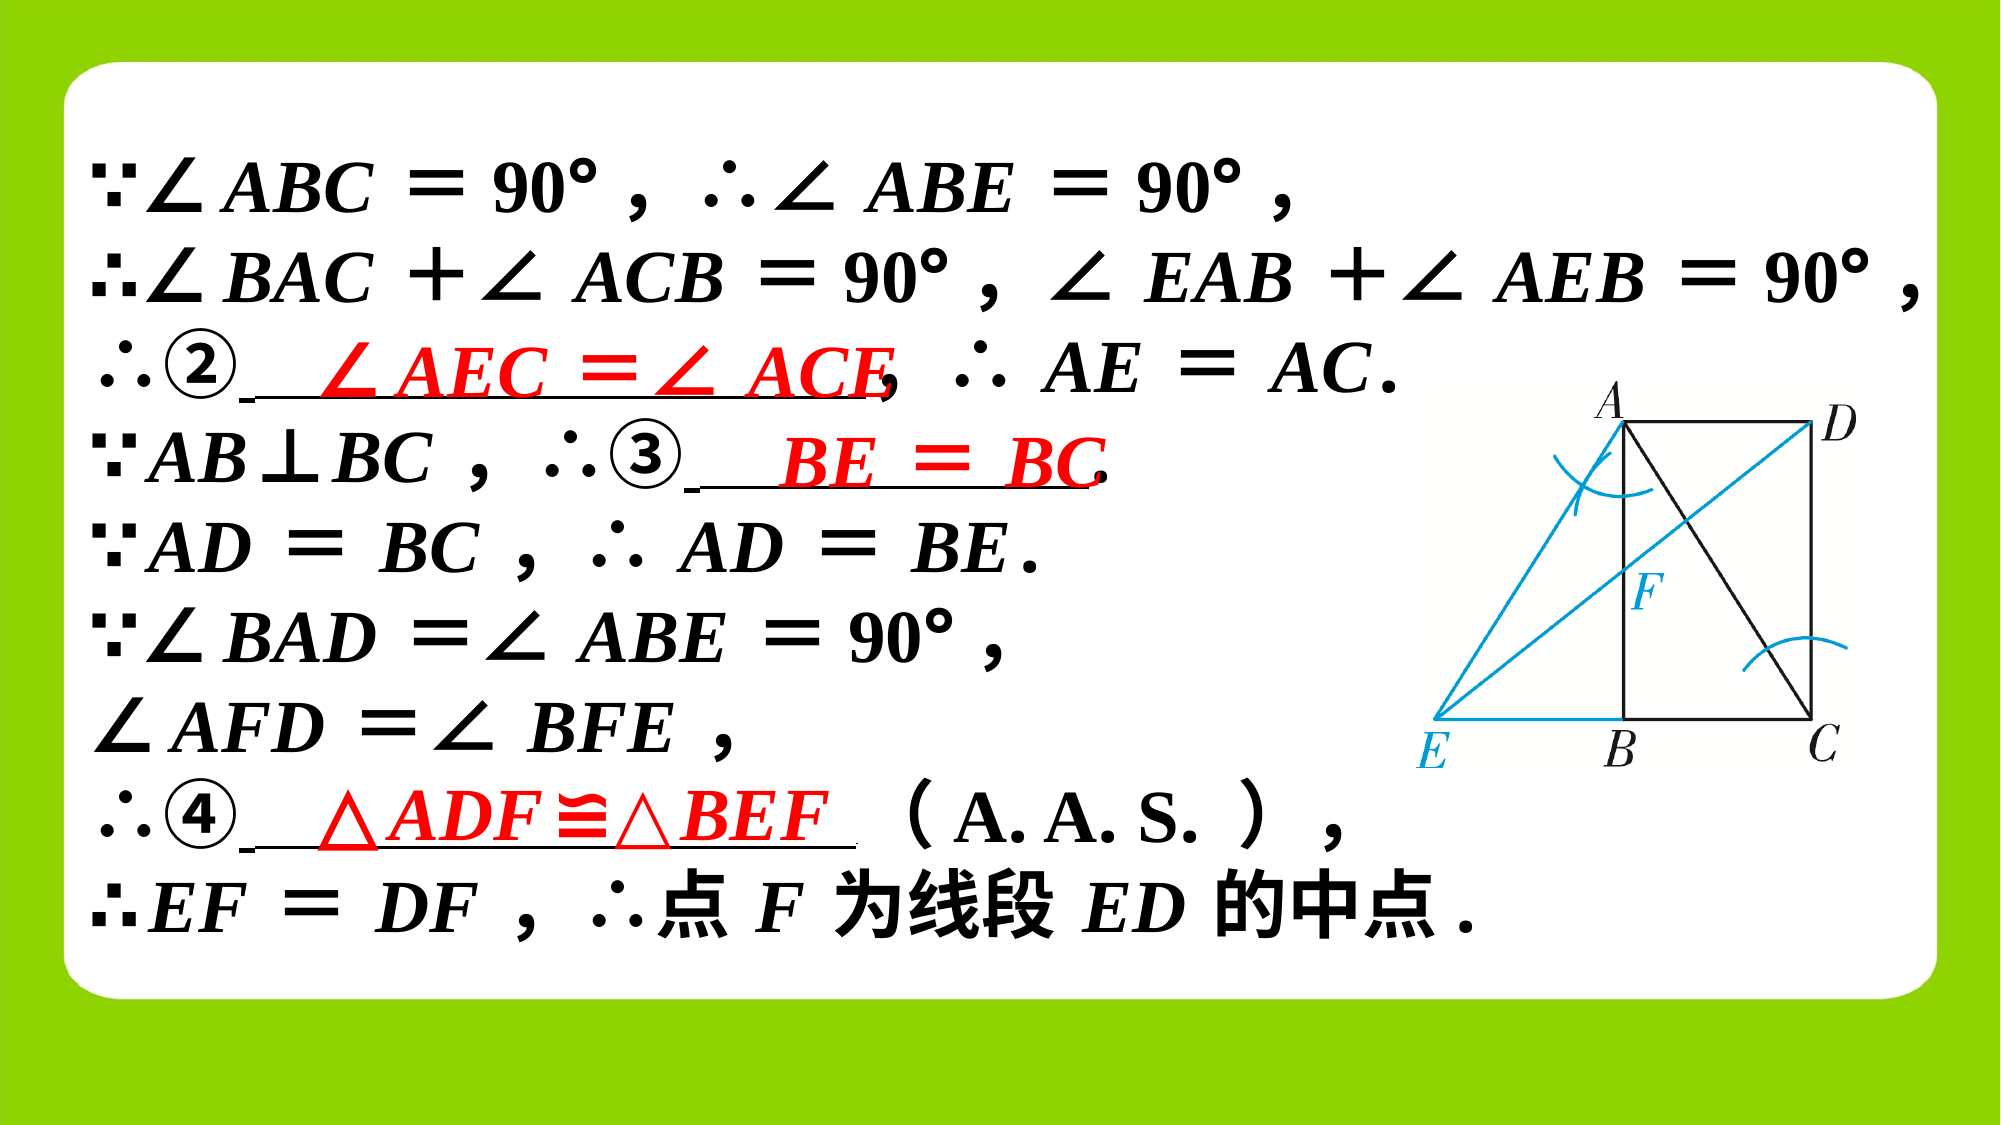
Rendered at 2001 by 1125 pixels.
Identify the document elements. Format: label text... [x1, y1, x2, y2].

text_box ∠AEC＝∠ACE [299, 314, 962, 421]
text_box ∵∠ABC＝90°，∴∠ABE＝90°， ∴∠BAC＋∠ACB＝90°，∠EAB＋∠AEB＝90°， ∴② ，∴AE＝AC. ∵AB⊥BC，∴③ ⁠. ∵AD＝BC，∴AD＝BE. ∵∠BAD＝∠ABE＝90°， ∠AFD＝∠BFE， ∴④ （A. A. S. ）， ∴EF＝DF，∴点F为线段ED的中点. [88, 137, 1897, 774]
text_box △ADF≌△BEF [299, 757, 952, 863]
picture [0, 0, 2001, 1125]
text_box BE＝BC [764, 404, 1168, 511]
